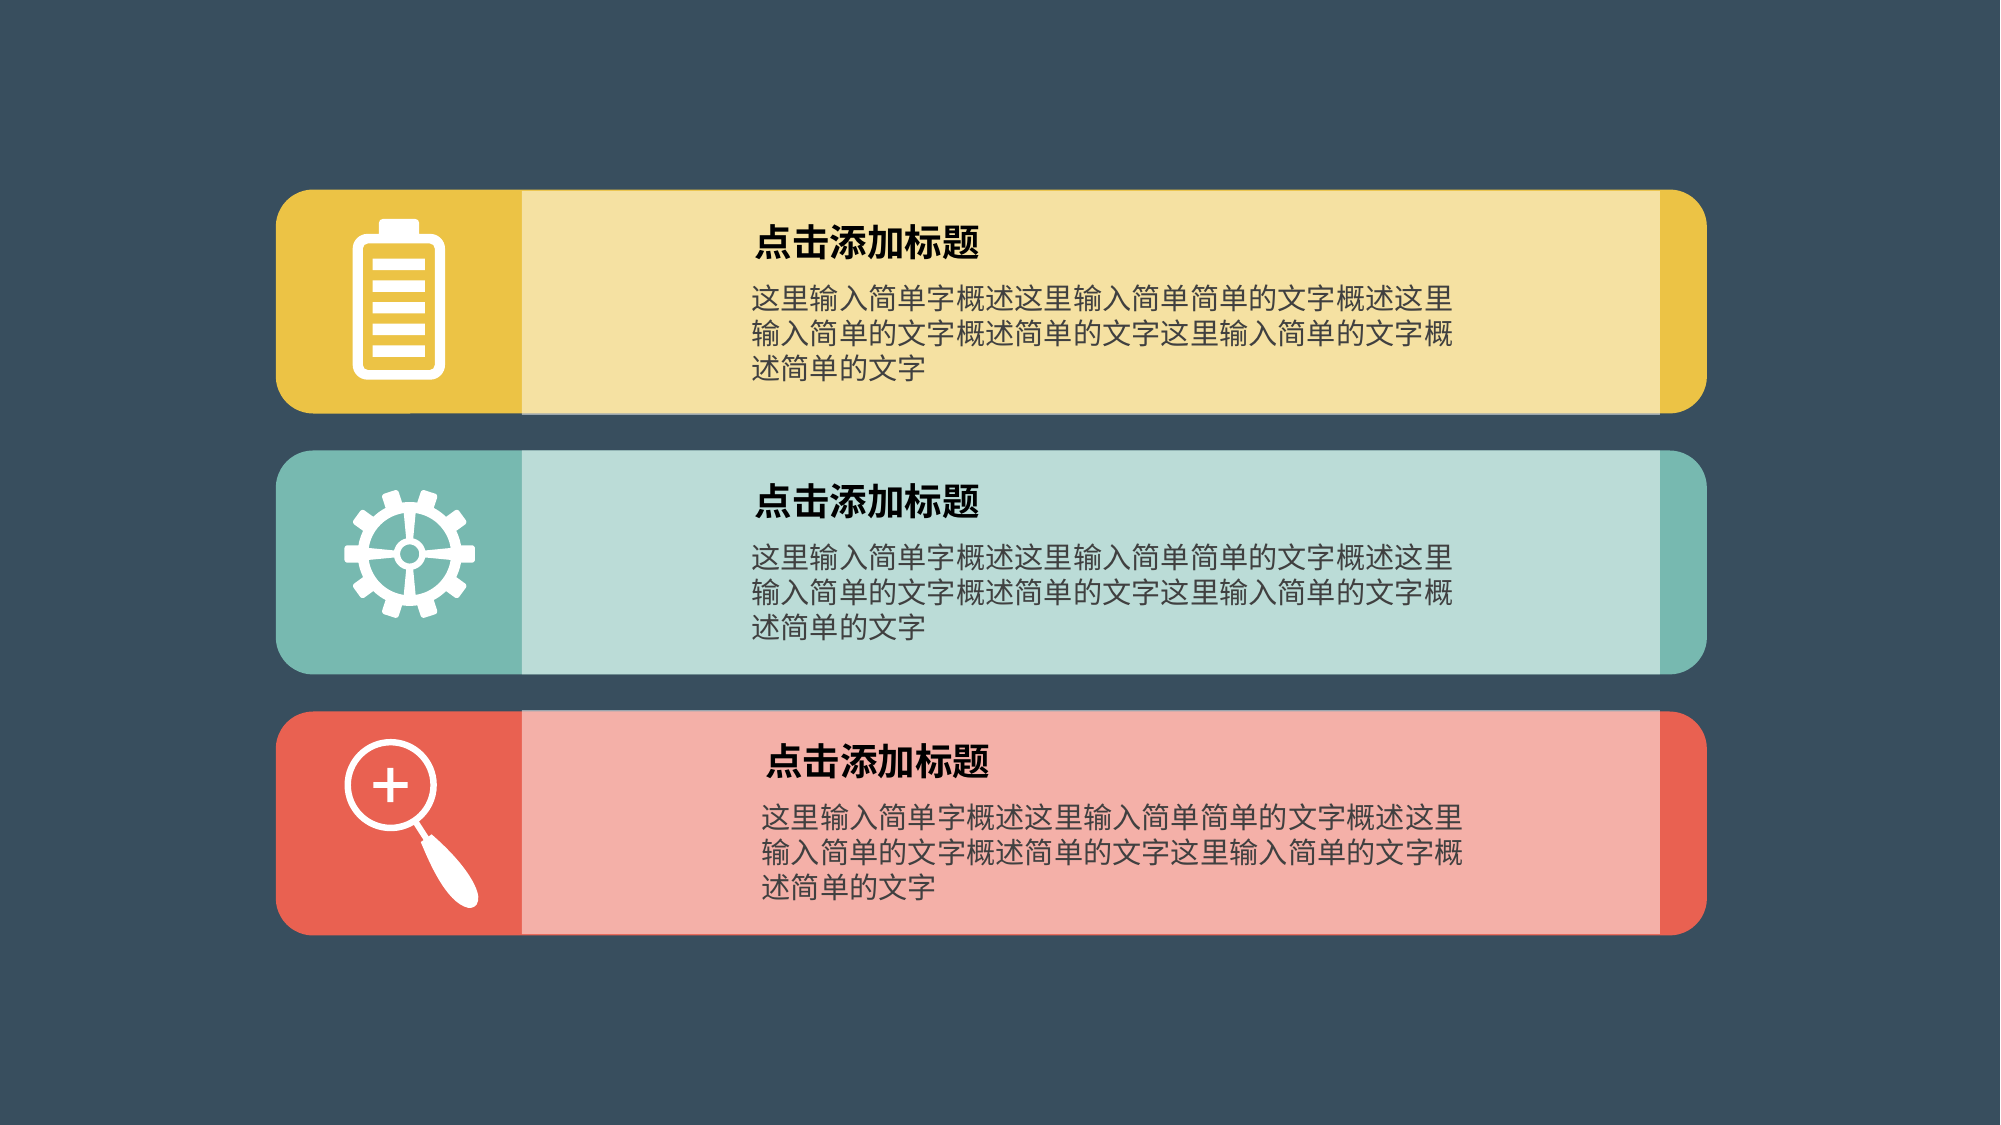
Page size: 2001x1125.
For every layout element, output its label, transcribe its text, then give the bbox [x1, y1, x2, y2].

text_box 点击添加标题 [726, 448, 1008, 531]
text_box [274, 188, 1708, 415]
text_box 这里输入简单字概述这里输入简单简单的文字概述这里 输入简单的文字概述简单的文字这里输入简单的文字概述简单的文字 [746, 792, 1491, 912]
text_box 这里输入简单字概述这里输入简单简单的文字概述这里 输入简单的文字概述简单的文字这里输入简单的文字概述简单的文字 [736, 532, 1481, 652]
text_box 点击添加标题 [736, 708, 1019, 791]
text_box [274, 710, 1708, 937]
text_box [344, 490, 475, 618]
text_box [351, 217, 447, 381]
text_box [521, 449, 1661, 675]
text_box [343, 737, 480, 909]
text_box 点击添加标题 [726, 189, 1008, 272]
text_box [274, 449, 1708, 676]
text_box [521, 709, 1661, 935]
text_box 这里输入简单字概述这里输入简单简单的文字概述这里 输入简单的文字概述简单的文字这里输入简单的文字概述简单的文字 [736, 273, 1481, 393]
text_box [521, 190, 1661, 416]
